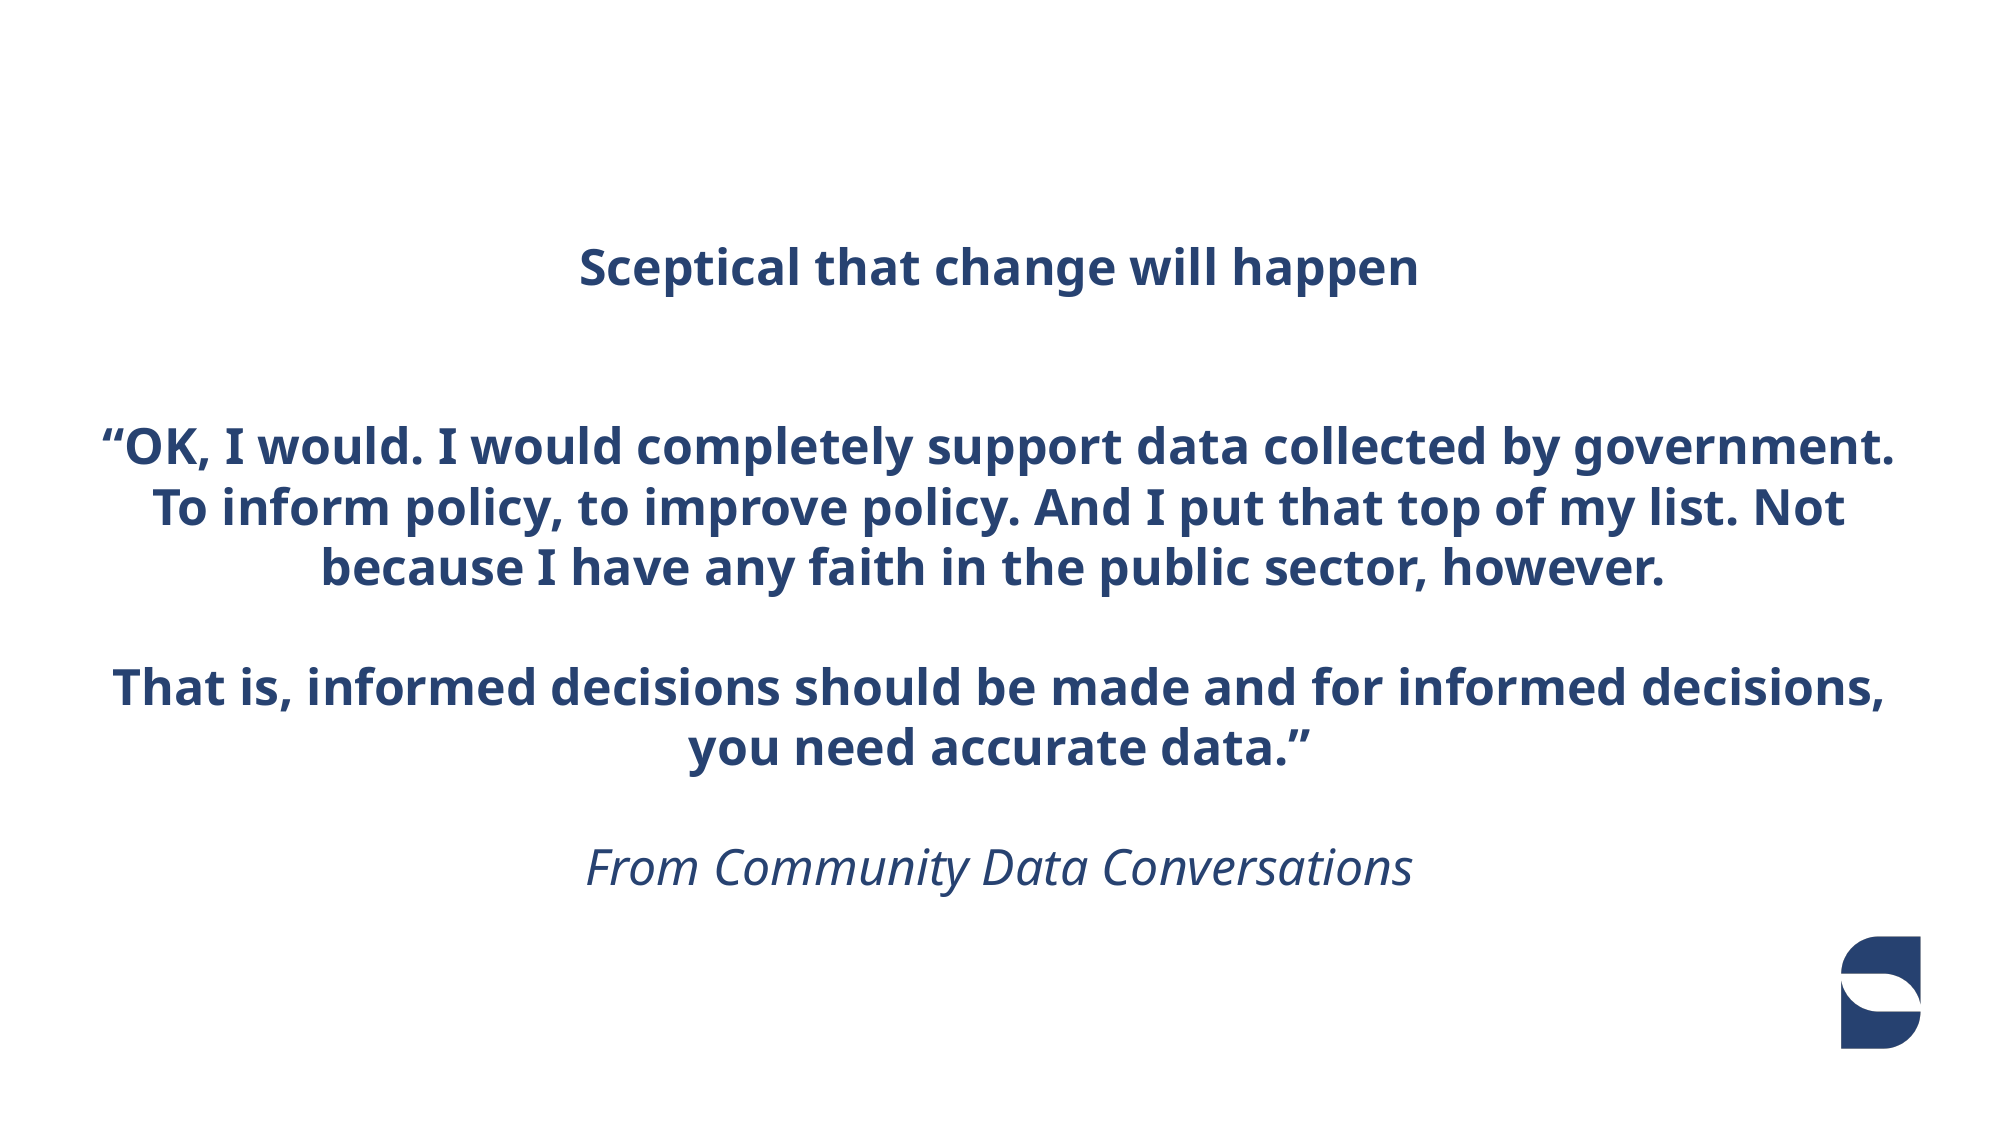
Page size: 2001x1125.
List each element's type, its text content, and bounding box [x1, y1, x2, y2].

picture [1818, 913, 1944, 1072]
title Sceptical that change will happen “OK, I would. I would completely support data collected by government. To inform policy, to improve policy. And I put that top of my list. Not because I have any faith in the public sector, however. That is, informed decisions should be made and for informed decisions, you need accurate data.” From Community Data Conversations [68, 480, 1932, 910]
